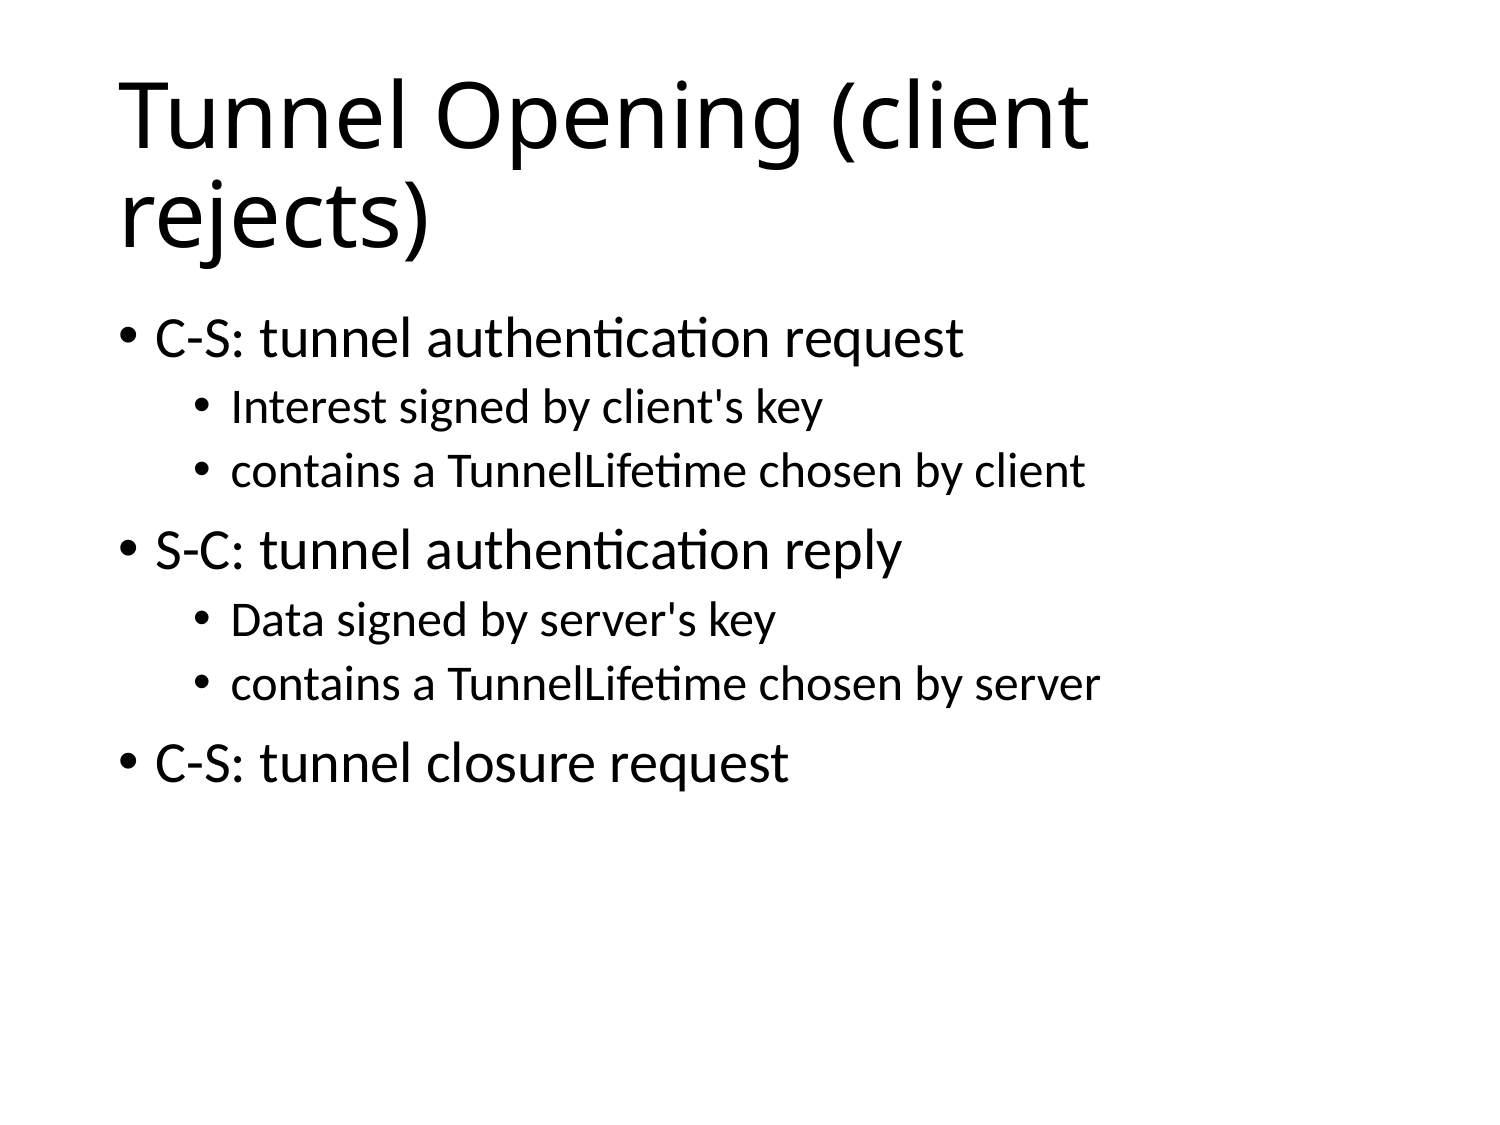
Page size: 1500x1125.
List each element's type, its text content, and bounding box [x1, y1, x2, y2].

list C-S: tunnel authentication request Interest signed by client's key contains a TunnelLifetime chosen by client S-C: tunnel authentication reply Data signed by server's key contains a TunnelLifetime chosen by server C-S: tunnel closure request [103, 299, 1397, 1014]
title Tunnel Opening (client rejects) [103, 59, 1397, 278]
